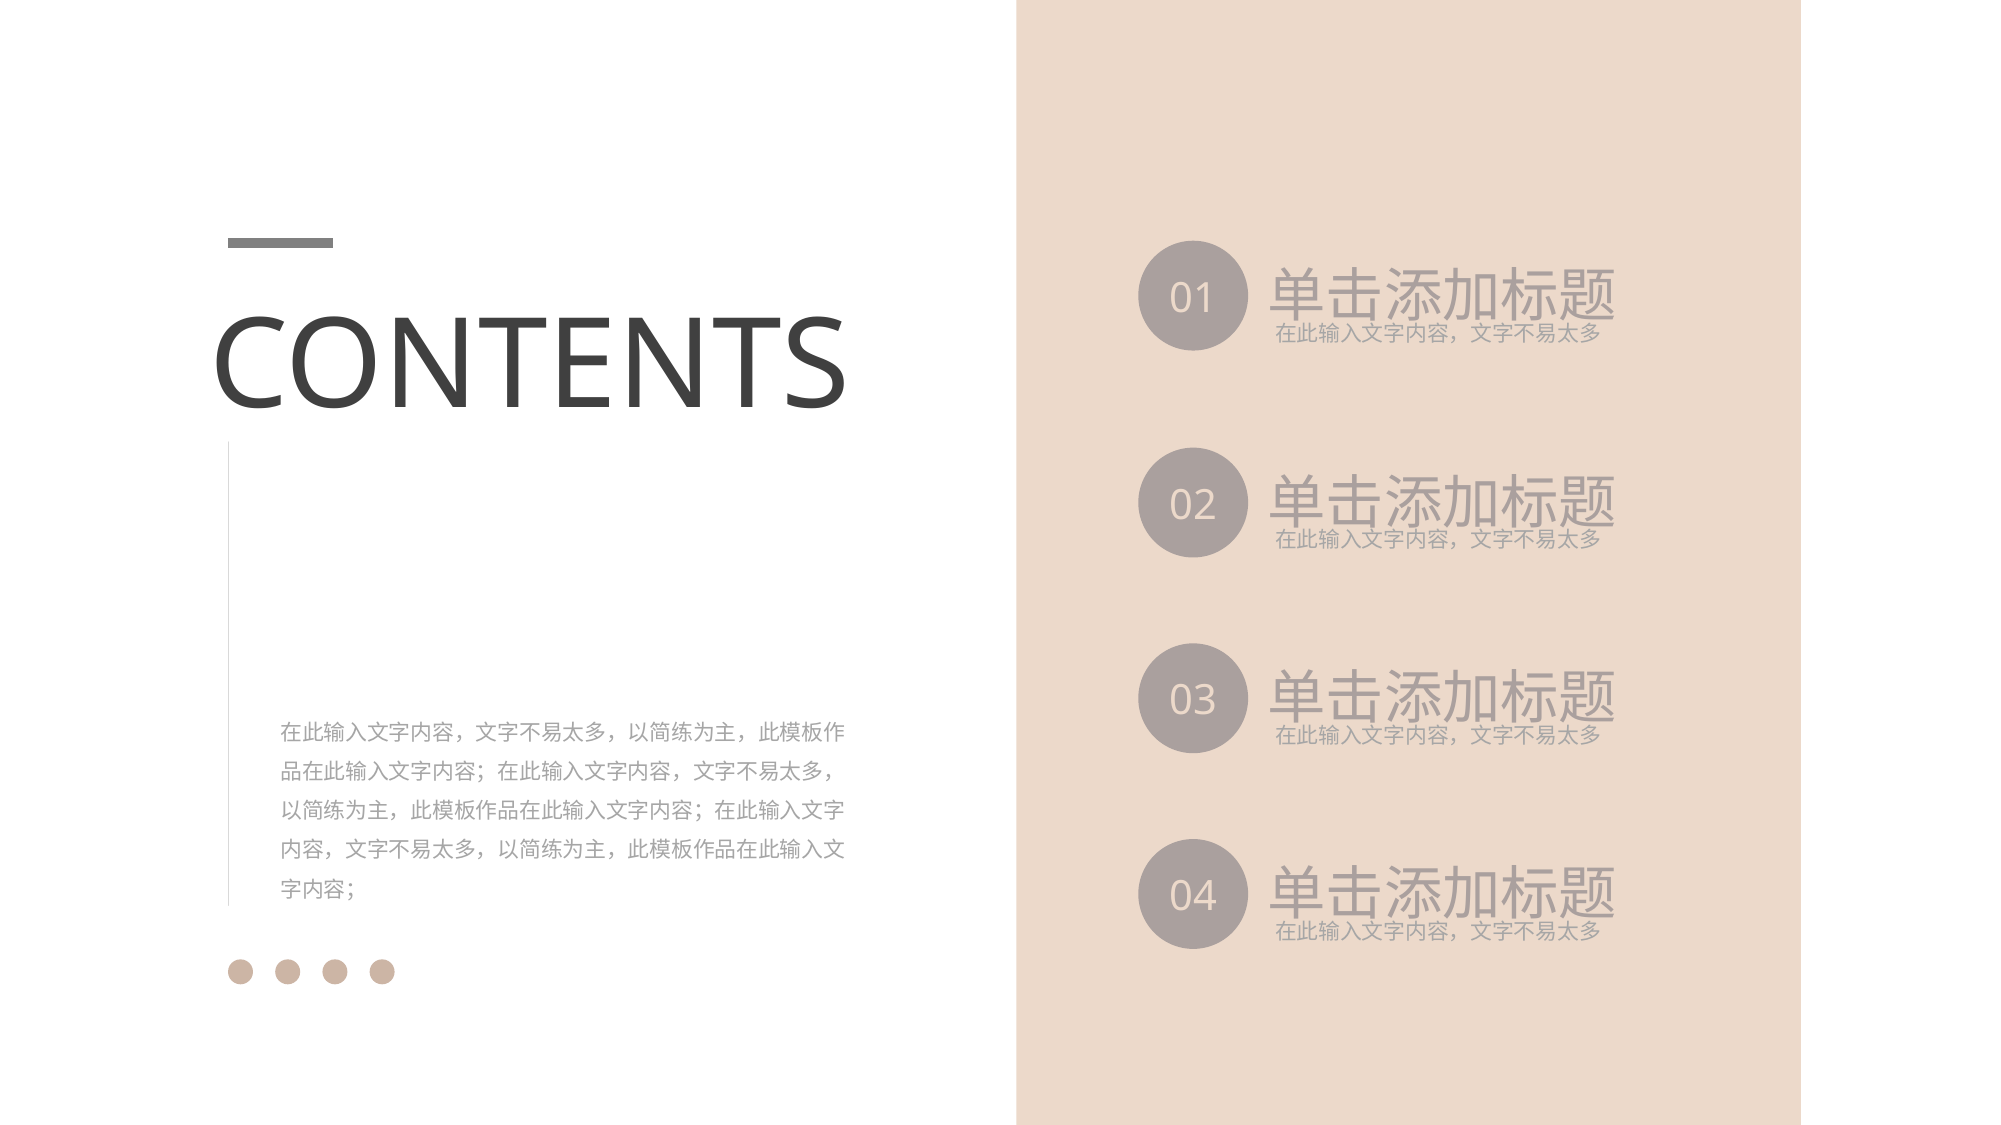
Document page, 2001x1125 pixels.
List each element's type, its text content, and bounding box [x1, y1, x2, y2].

text_box 在此输入文字内容，文字不易太多，以简练为主，此模板作品在此输入文字内容；在此输入文字内容，文字不易太多，以简练为主，此模板作品在此输入文字内容；在此输入文字内容，文字不易太多，以简练为主，此模板作品在此输入文字内容； [280, 704, 850, 941]
text_box [1015, 0, 1802, 1125]
text_box CONTENTS [182, 275, 878, 440]
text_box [1138, 813, 1677, 962]
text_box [1138, 422, 1677, 571]
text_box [227, 959, 395, 985]
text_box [1138, 215, 1677, 364]
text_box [1138, 618, 1677, 766]
